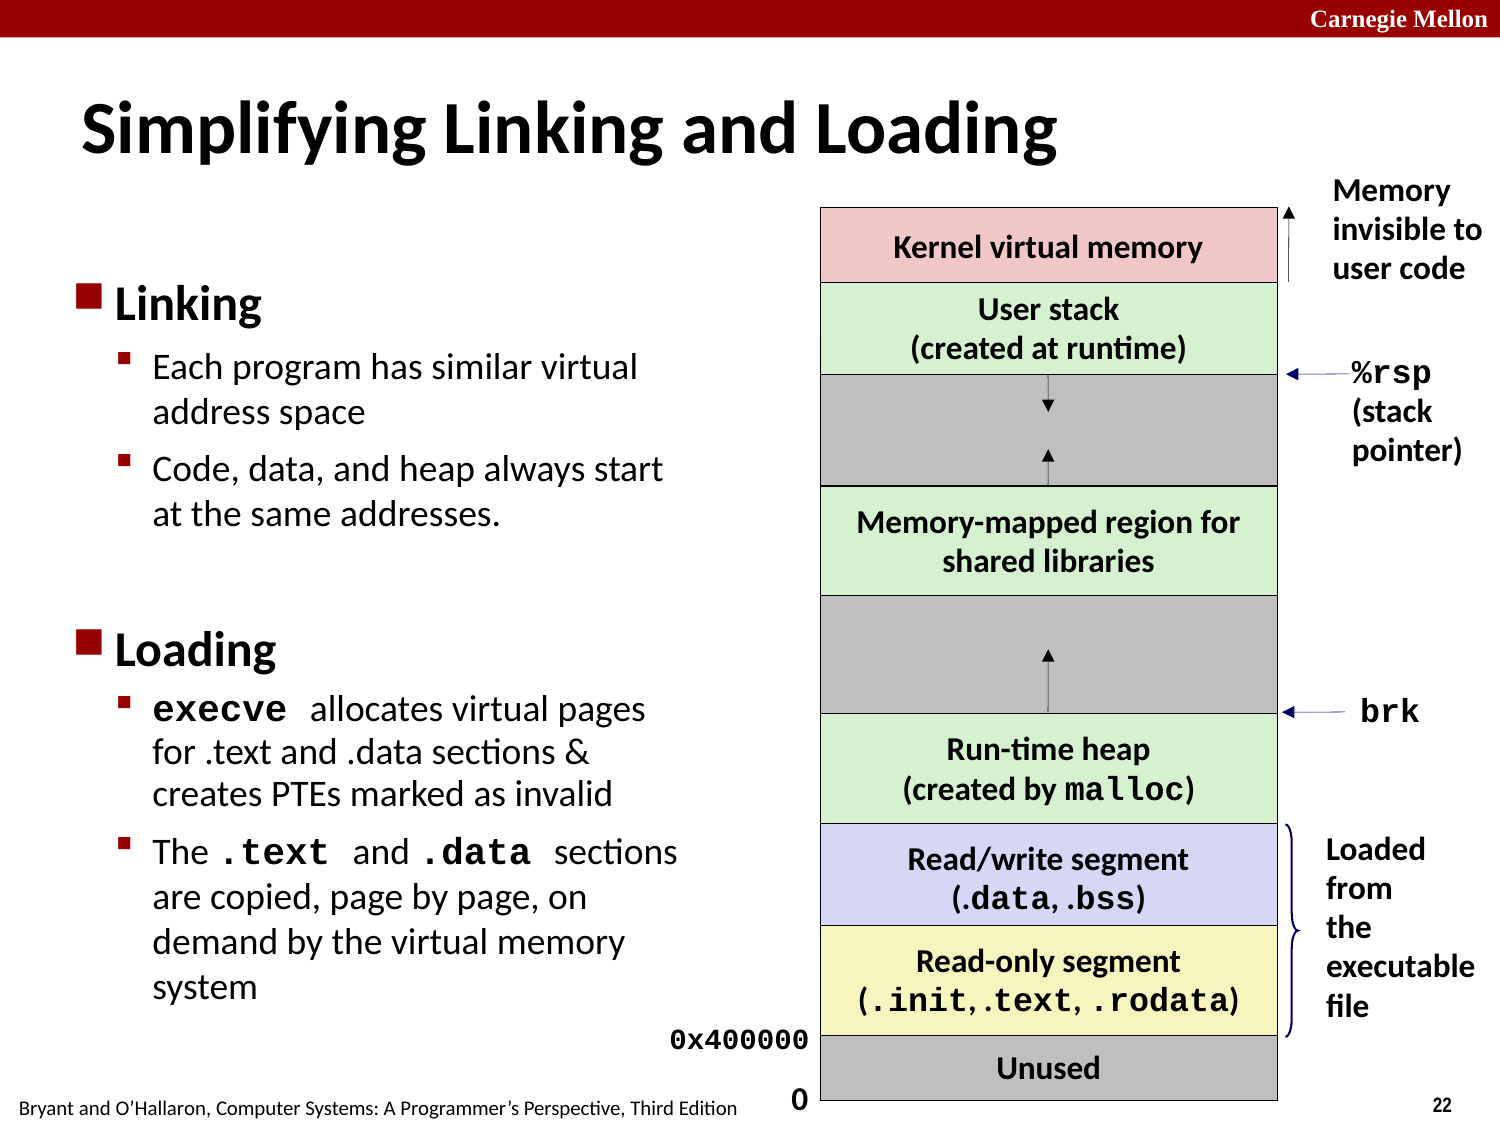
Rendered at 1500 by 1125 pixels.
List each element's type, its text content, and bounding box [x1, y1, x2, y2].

text_box Kernel virtual memory [819, 206, 1278, 282]
text_box [1042, 649, 1055, 713]
text_box Memory-mapped region for shared libraries [819, 486, 1278, 595]
text_box Loaded from the executable file [1311, 821, 1499, 1033]
text_box Memory invisible to user code [1317, 162, 1498, 296]
text_box Read/write segment (.data, .bss) [819, 823, 1278, 925]
text_box [1282, 705, 1346, 719]
text_box %rsp (stack pointer) [1337, 345, 1479, 477]
text_box [1041, 374, 1055, 412]
text_box [819, 375, 1278, 486]
text_box Unused [819, 1036, 1278, 1101]
text_box brk [1345, 684, 1436, 738]
list Linking Each program has similar virtual address space Code, data, and heap always start at the same addresses. Loading execve allocates virtual pages for .text and .data sections & creates PTEs marked as invalid The .text and .data sections are copied, page by page, on demand by the virtual memory system [62, 262, 713, 1047]
text_box [1282, 206, 1296, 282]
text_box [1285, 824, 1298, 1037]
title Simplifying Linking and Loading [66, 58, 1426, 188]
text_box Read-only segment (.init, .text, .rodata) [819, 925, 1278, 1036]
text_box 0 [776, 1071, 823, 1125]
text_box [819, 595, 1278, 713]
text_box [1041, 449, 1055, 488]
text_box Run-time heap (created by malloc) [819, 713, 1278, 823]
text_box 0x400000 [654, 1015, 825, 1064]
text_box [1285, 367, 1350, 381]
text_box User stack (created at runtime) [819, 282, 1278, 375]
